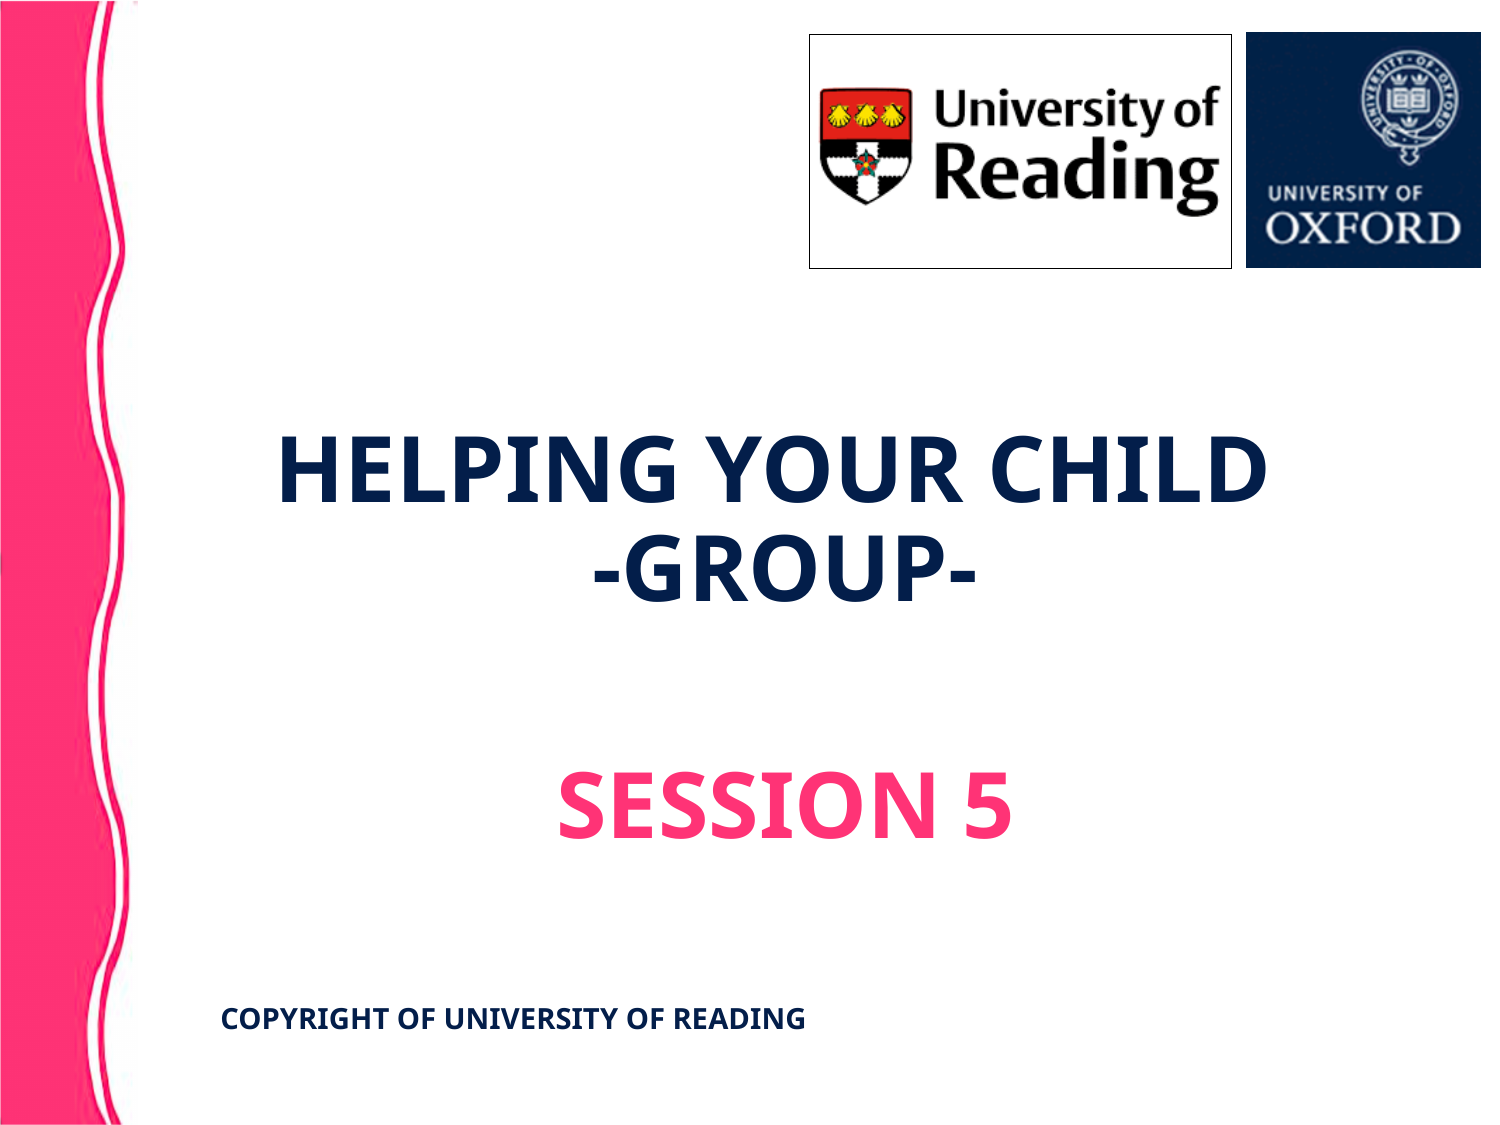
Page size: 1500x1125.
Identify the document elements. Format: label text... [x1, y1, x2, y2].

text_box Copyright of University of Reading [205, 993, 822, 1043]
picture [808, 34, 1232, 269]
text_box Helping Your CHILD -group- [265, 412, 1306, 689]
subtitle Session 5 [513, 727, 1058, 879]
picture [0, 2, 632, 1124]
picture [1245, 32, 1481, 268]
